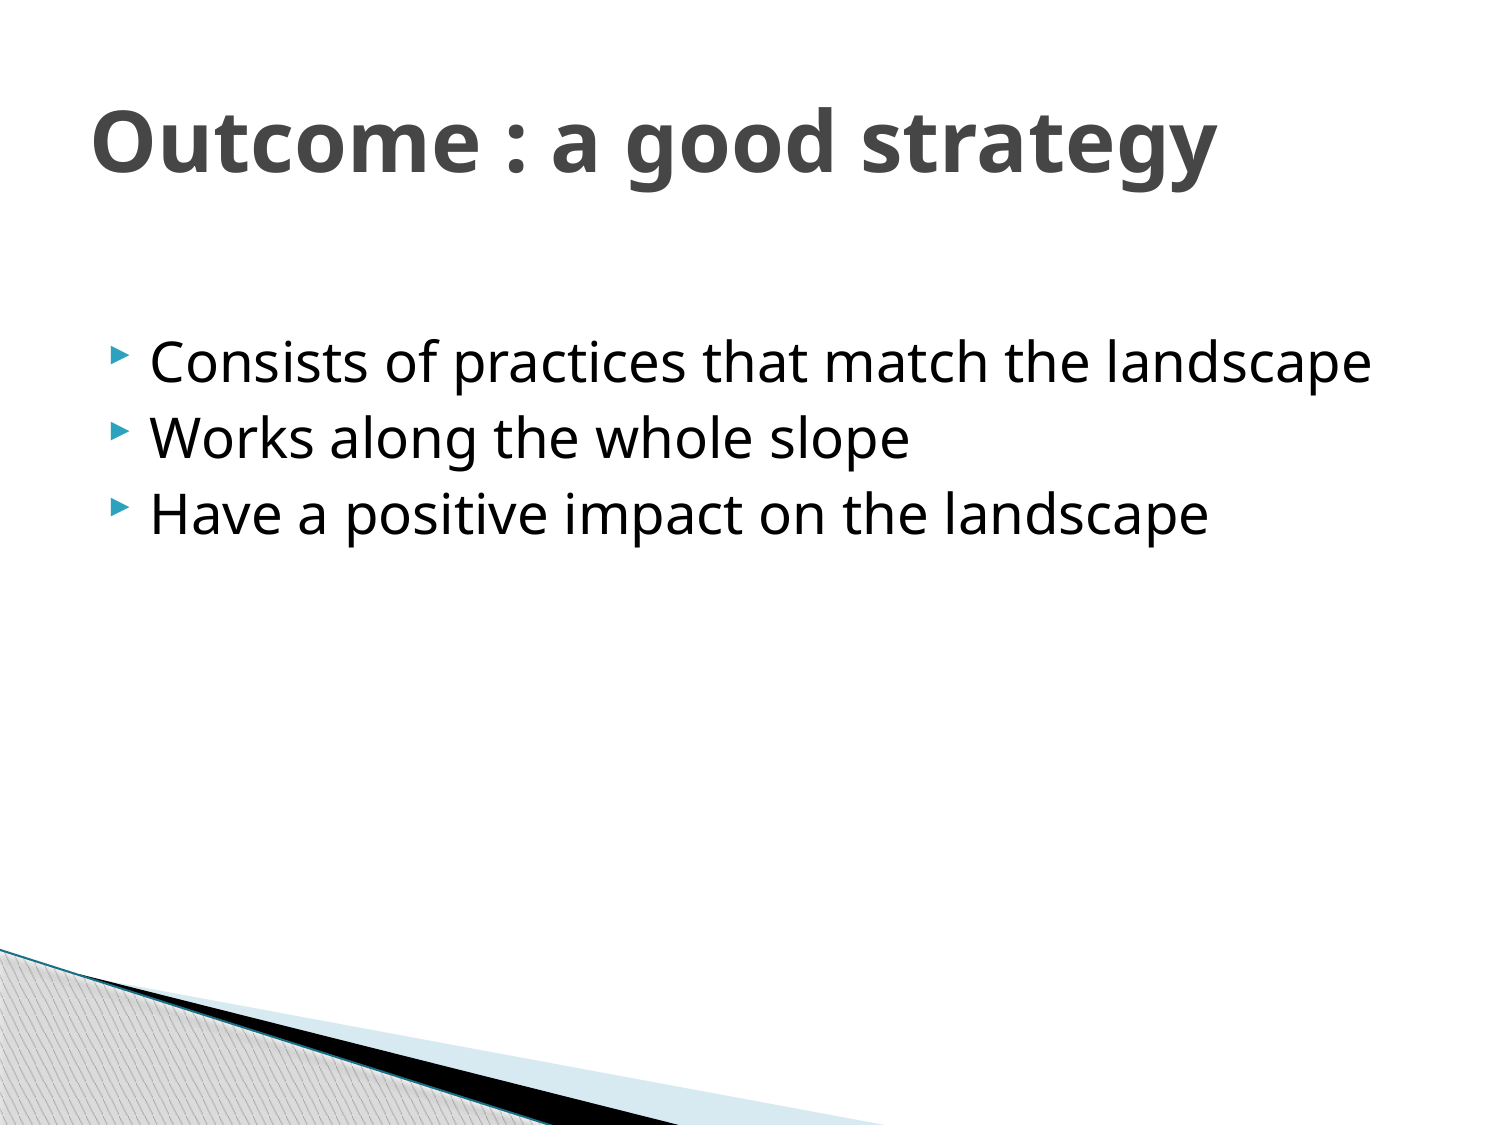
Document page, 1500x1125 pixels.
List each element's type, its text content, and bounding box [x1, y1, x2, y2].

list Consists of practices that match the landscape Works along the whole slope Have a positive impact on the landscape [75, 243, 1425, 986]
title Outcome : a good strategy [75, 45, 1425, 233]
